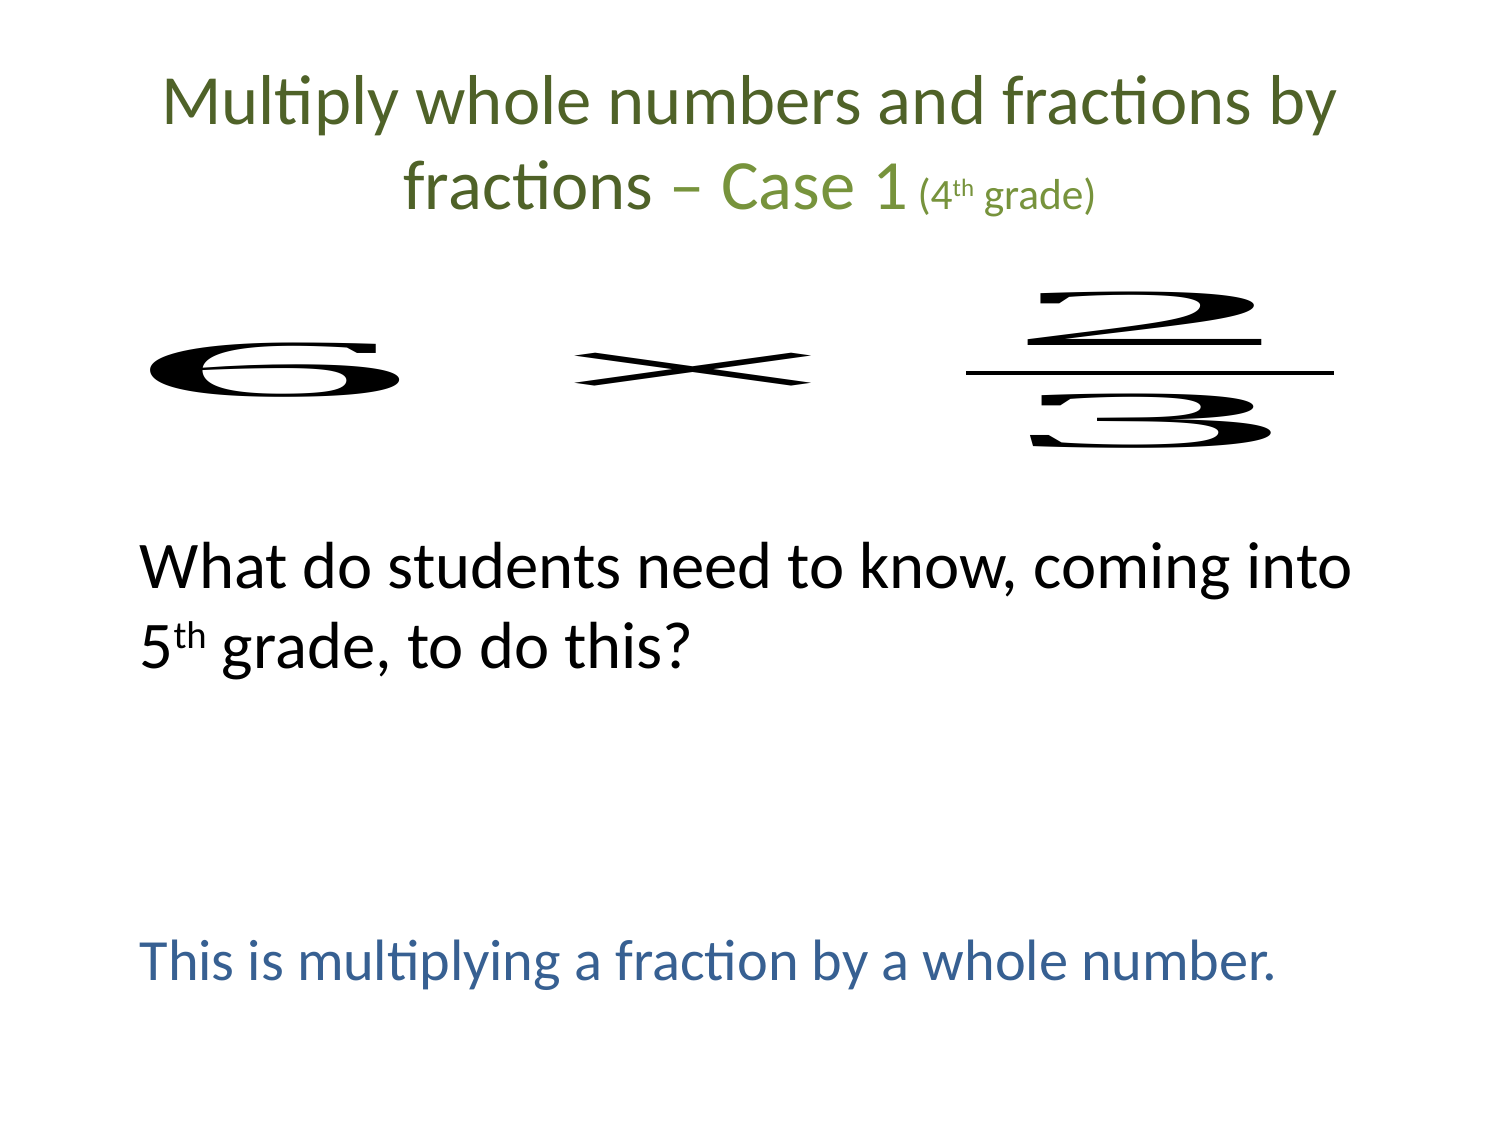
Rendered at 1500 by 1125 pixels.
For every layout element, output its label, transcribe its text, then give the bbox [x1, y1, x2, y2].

title Multiply whole numbers and fractions by fractions – Case 1 (4th grade) [75, 45, 1425, 233]
text_box What do students need to know, coming into 5th grade, to do this? This is multiplying a fraction by a whole number. [125, 275, 1375, 1000]
